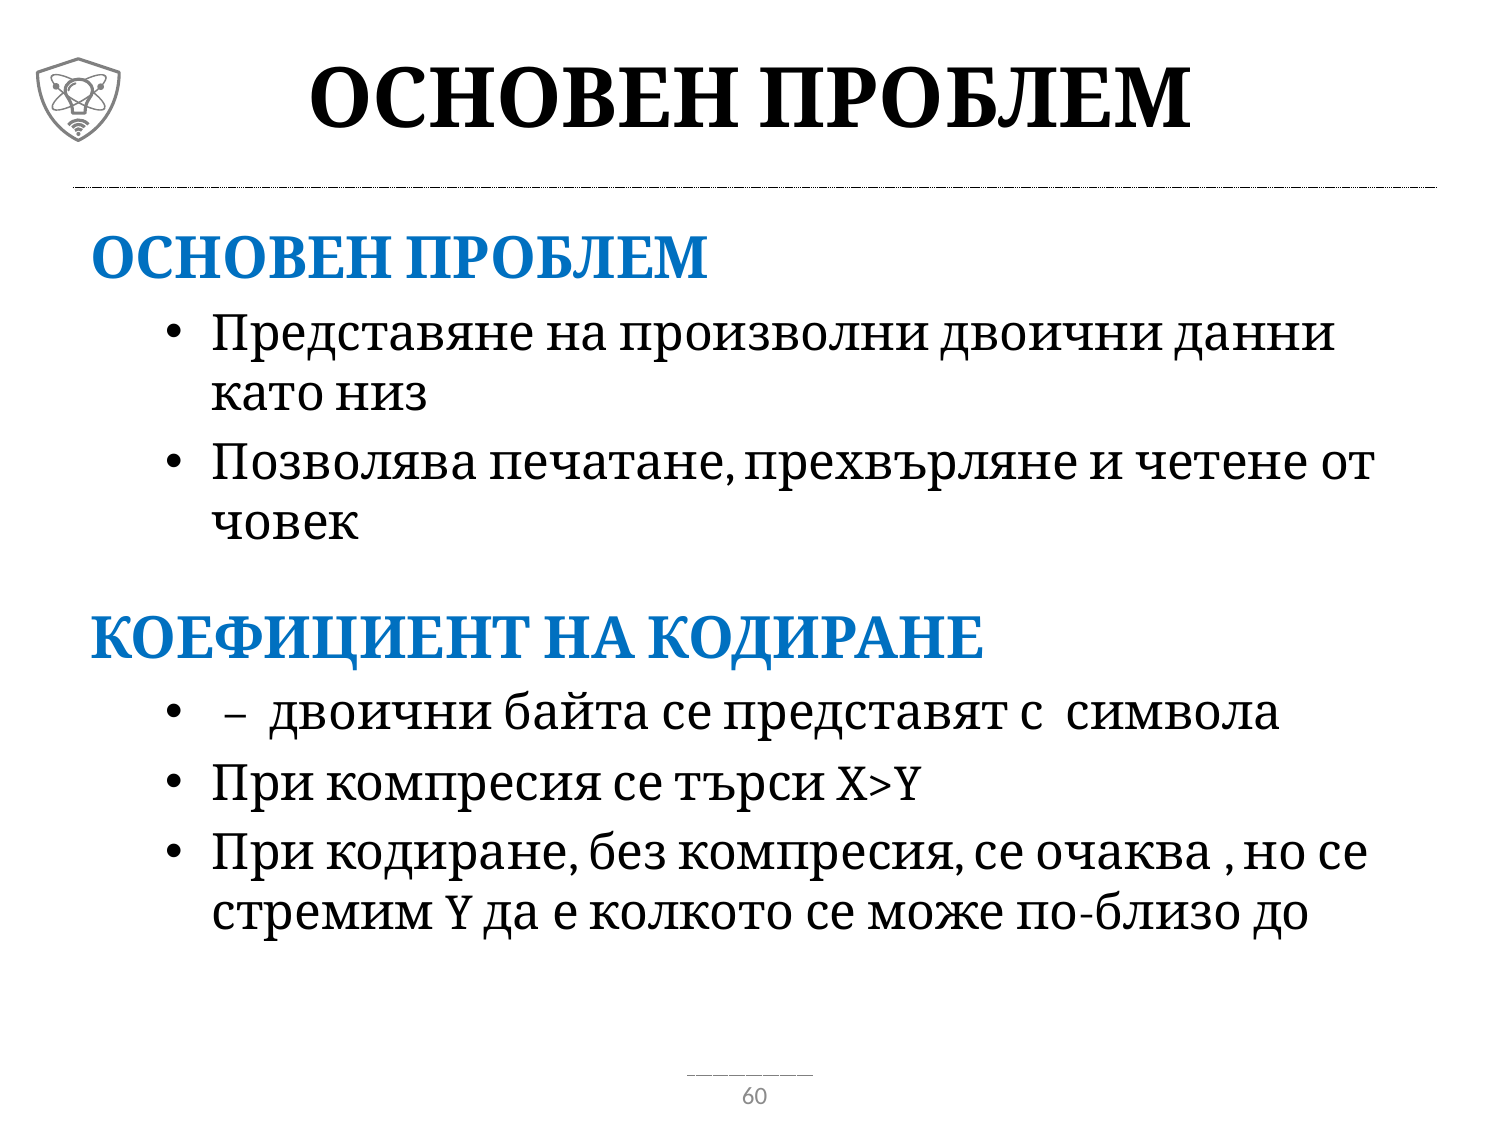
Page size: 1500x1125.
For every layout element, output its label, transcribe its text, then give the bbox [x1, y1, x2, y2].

slide_number 60 [579, 1065, 930, 1125]
title Основен проблем [0, 0, 1500, 188]
